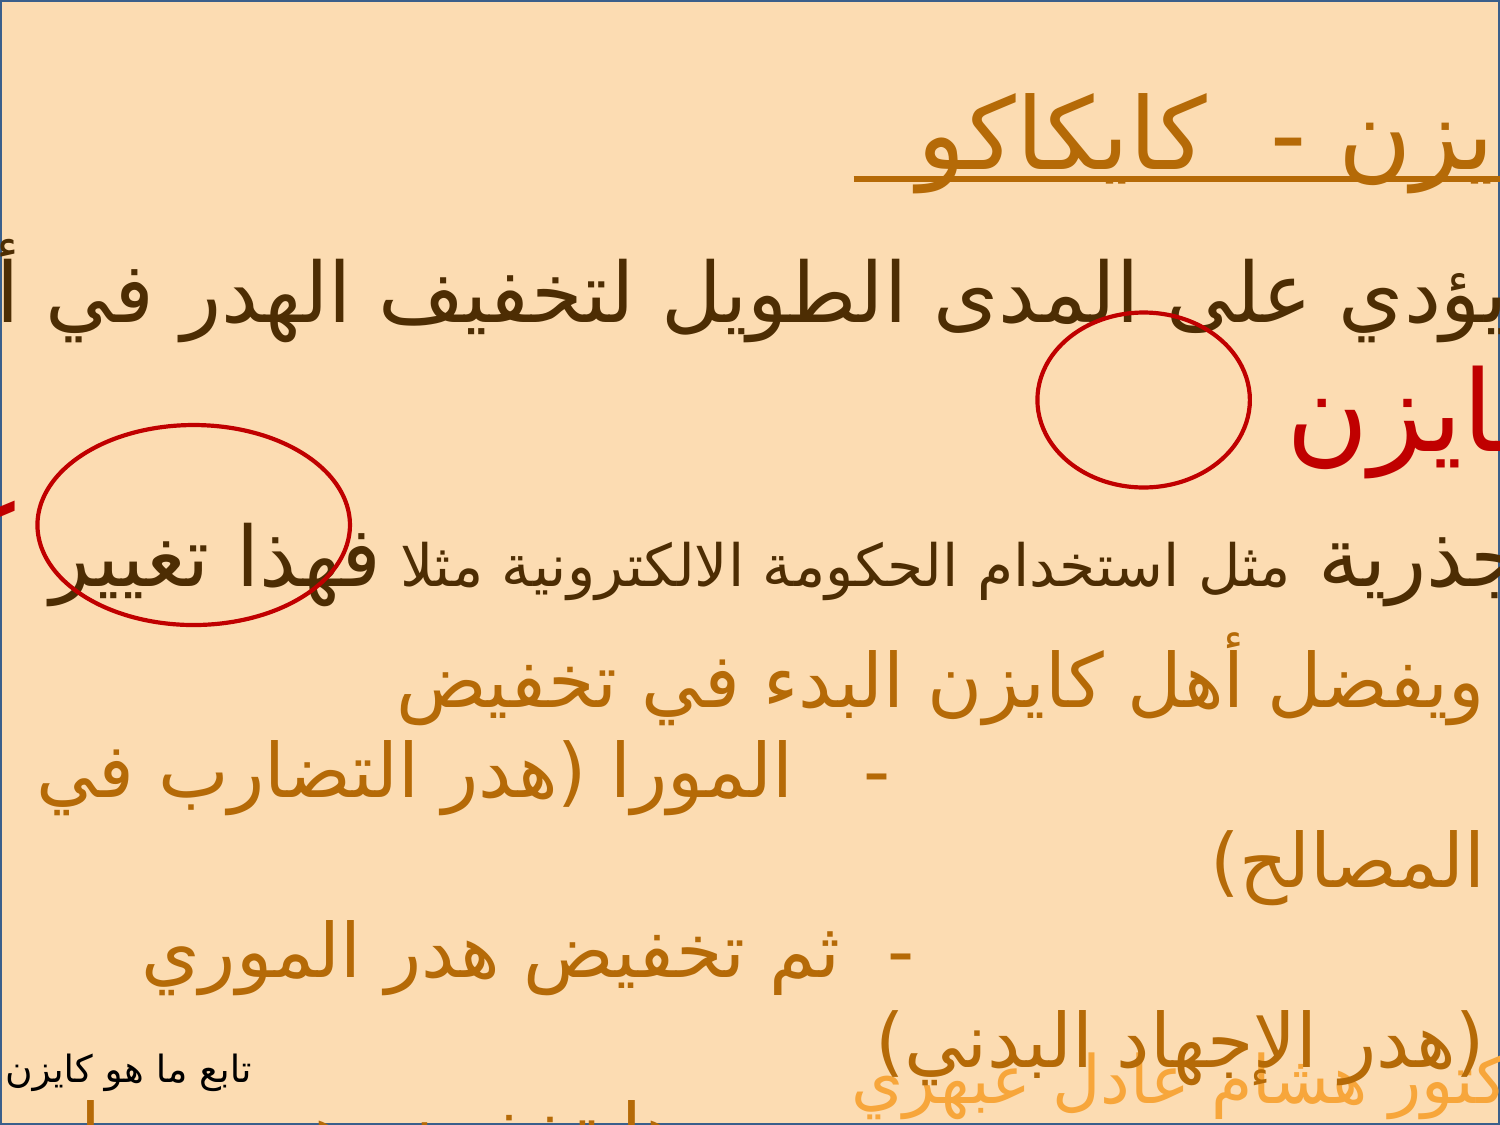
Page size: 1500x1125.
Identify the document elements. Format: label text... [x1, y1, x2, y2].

text_box [1035, 310, 1252, 490]
text_box أي تغيير طفيف يؤدي على المدى الطويل لتخفيف الهدر في أي من المجالات السابقة يعتبر كايزن أما التغييرات الجذرية مثل استخدام الحكومة الالكترونية مثلا فهذا تغيير كايكاكو [0, 231, 1500, 617]
text_box [35, 422, 353, 628]
text_box كايزن - كايكاكو [838, 62, 1500, 198]
text_box [0, 0, 1500, 231]
text_box ويفضل أهل كايزن البدء في تخفيض - المورا (هدر التضارب في المصالح) - ثم تخفيض هدر الموري (هدر الإجهاد البدني) - وبعدها تخفيض هدر مودا (النفايات السبعة). [0, 624, 1500, 1125]
text_box تابع ما هو كايزن [0, 1037, 267, 1098]
text_box [0, 617, 149, 624]
text_box [239, 617, 1500, 624]
